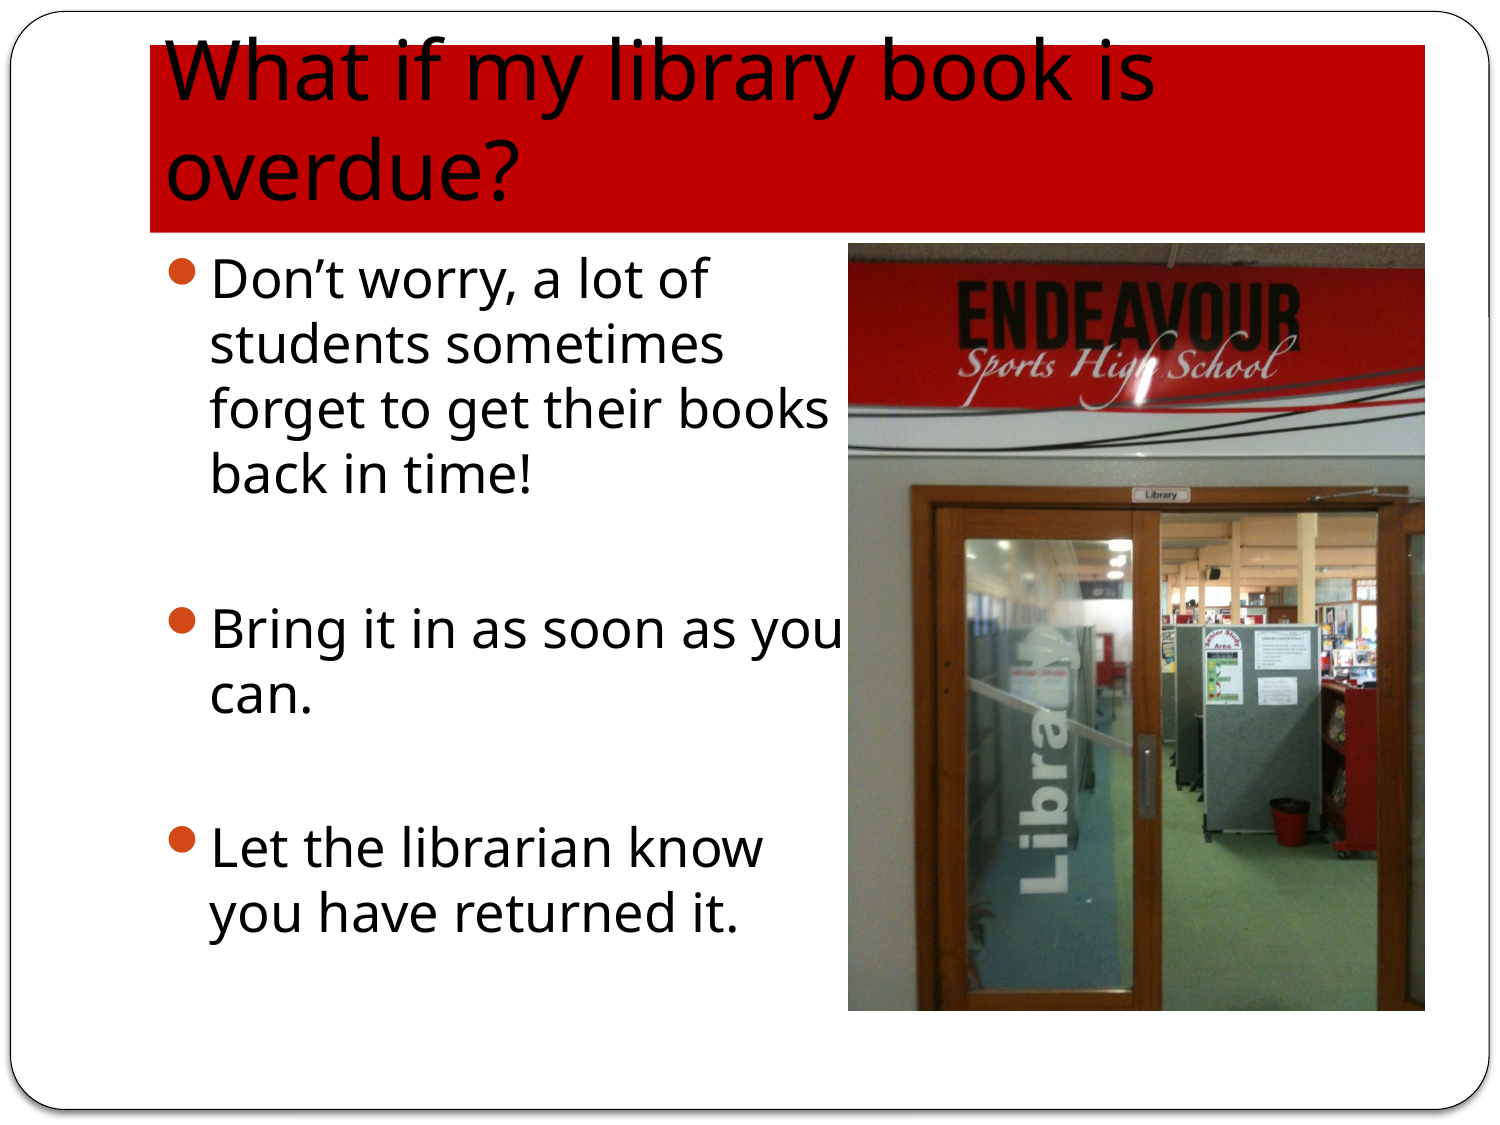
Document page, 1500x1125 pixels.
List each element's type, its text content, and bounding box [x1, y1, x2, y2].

title What if my library book is overdue? [150, 45, 1425, 233]
picture [848, 243, 1425, 1011]
list Don’t worry, a lot of students sometimes forget to get their books back in time! Bring it in as soon as you can. Let the librarian know you have returned it. [150, 237, 869, 988]
